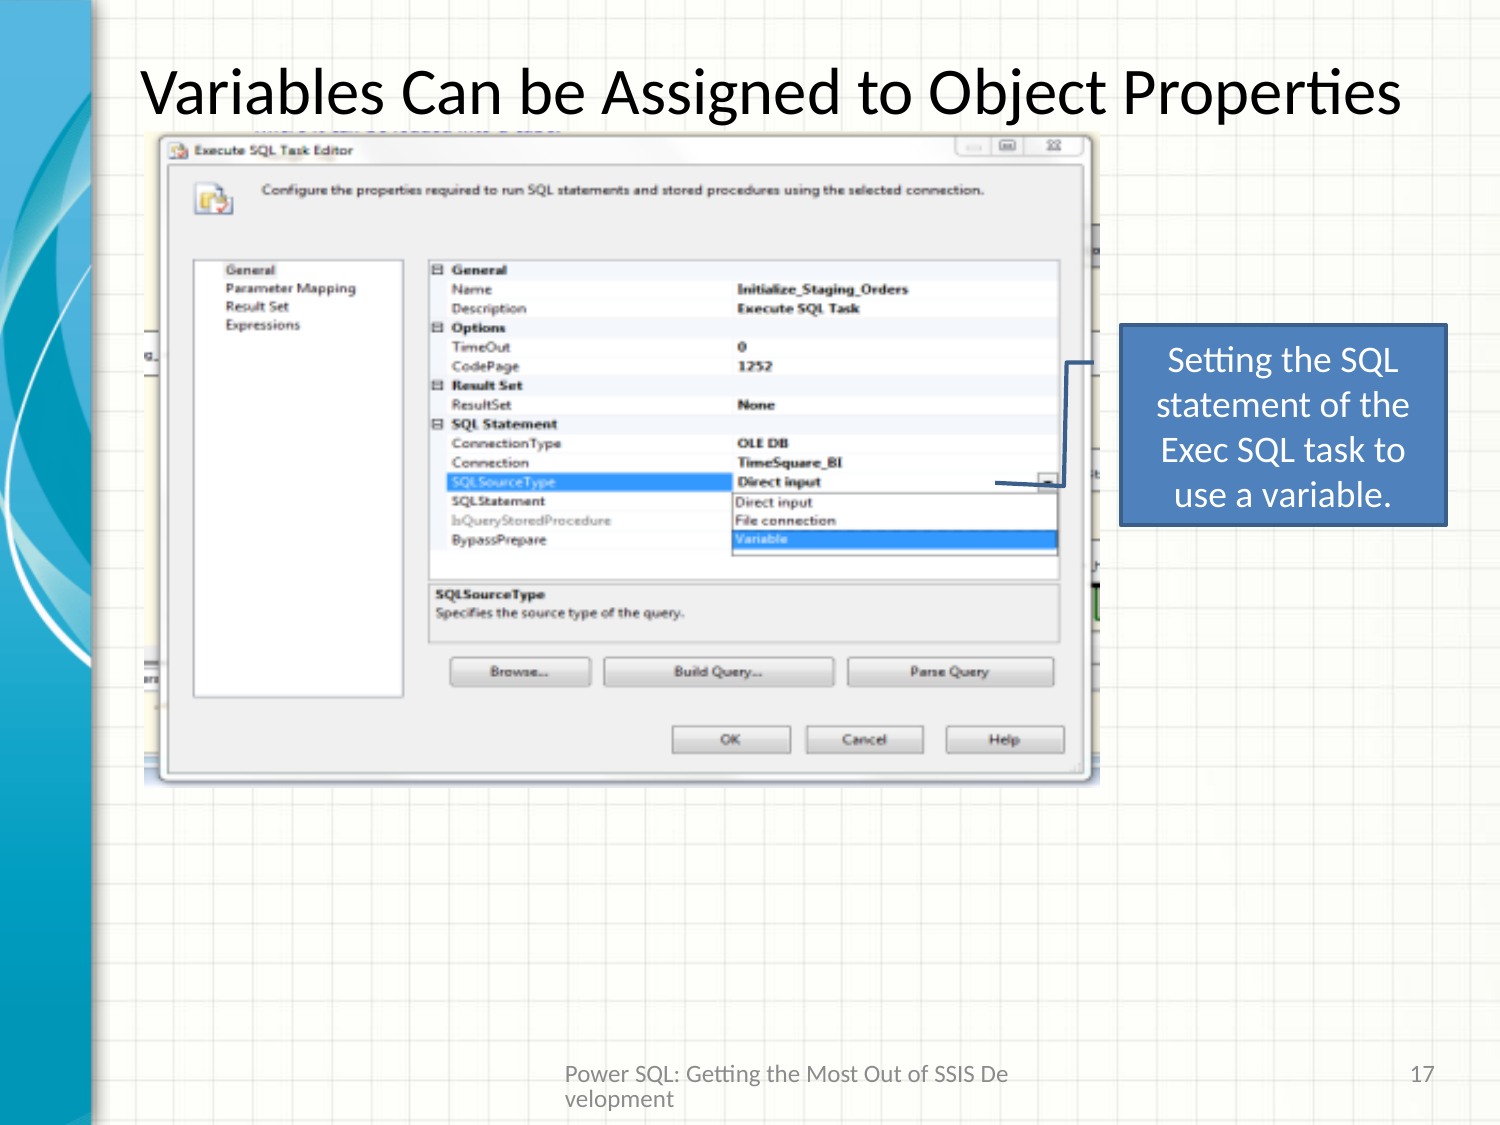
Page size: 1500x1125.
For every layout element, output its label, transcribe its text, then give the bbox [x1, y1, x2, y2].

title Variables Can be Assigned to Object Properties [125, 24, 1450, 150]
slide_number 17 [1100, 1042, 1450, 1103]
picture [0, 0, 1500, 1125]
text_box Setting the SQL statement of the Exec SQL task to use a variable. [1119, 323, 1448, 527]
footer Power SQL: Getting the Most Out of SSIS Development [549, 1042, 1025, 1103]
